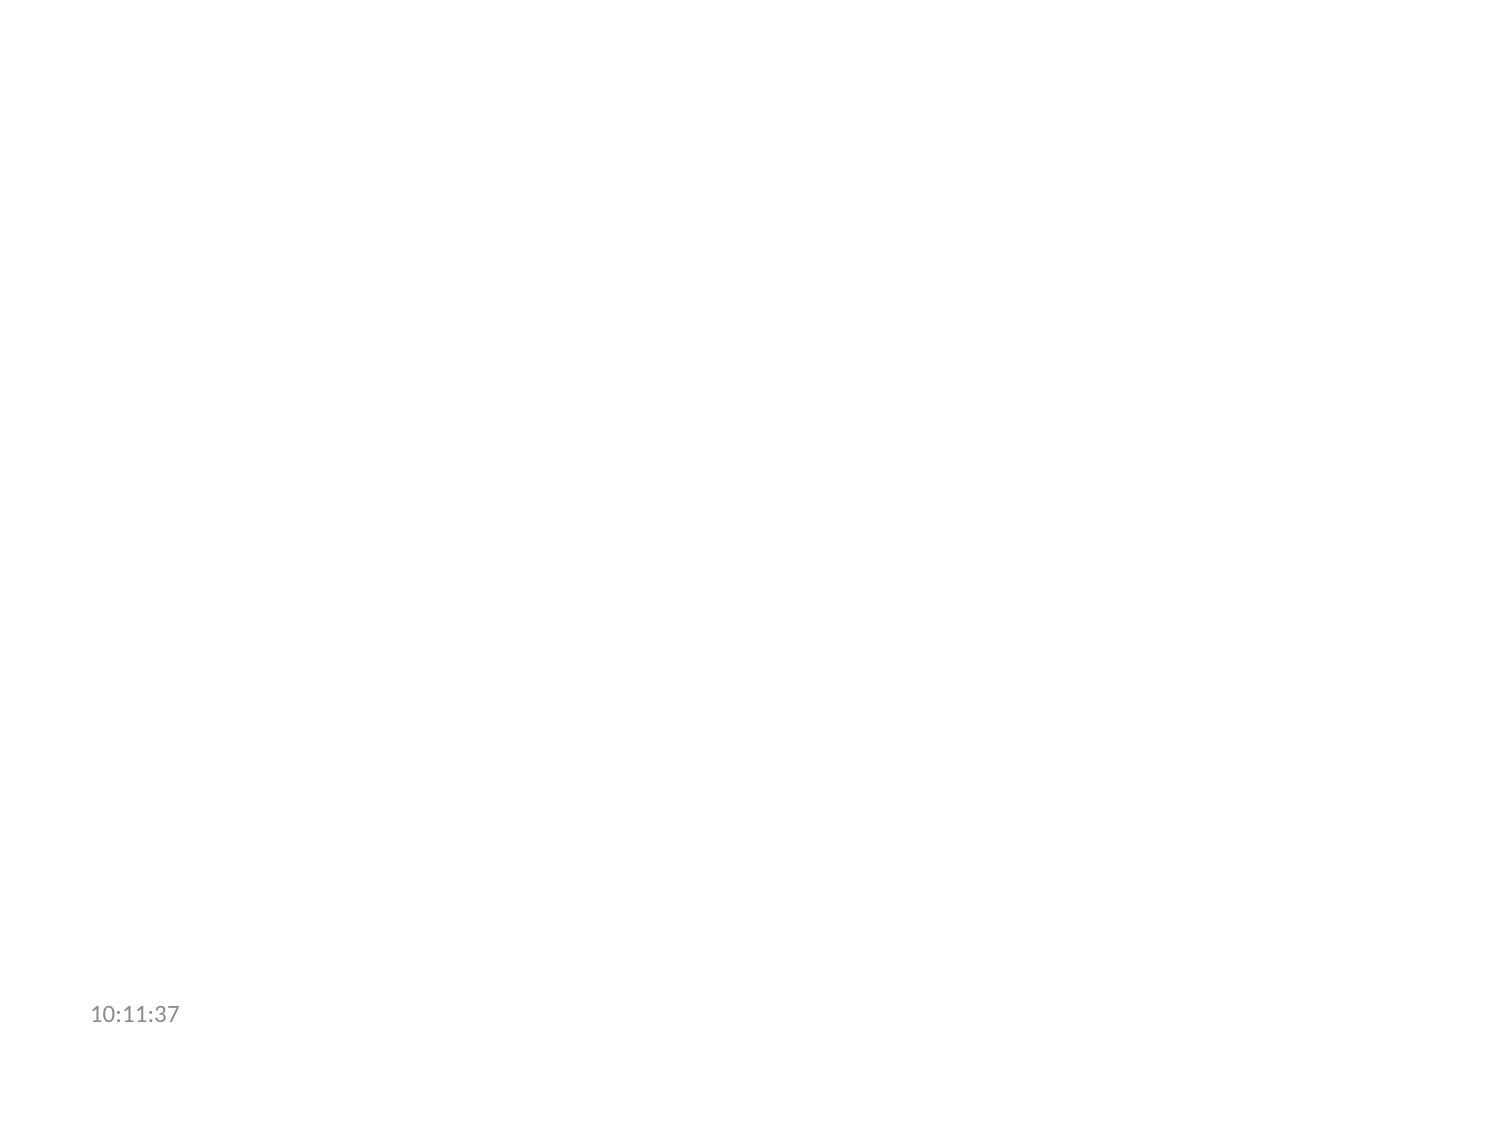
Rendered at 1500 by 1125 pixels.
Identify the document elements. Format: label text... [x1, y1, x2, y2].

text_box 15:35:09 [75, 982, 425, 1043]
